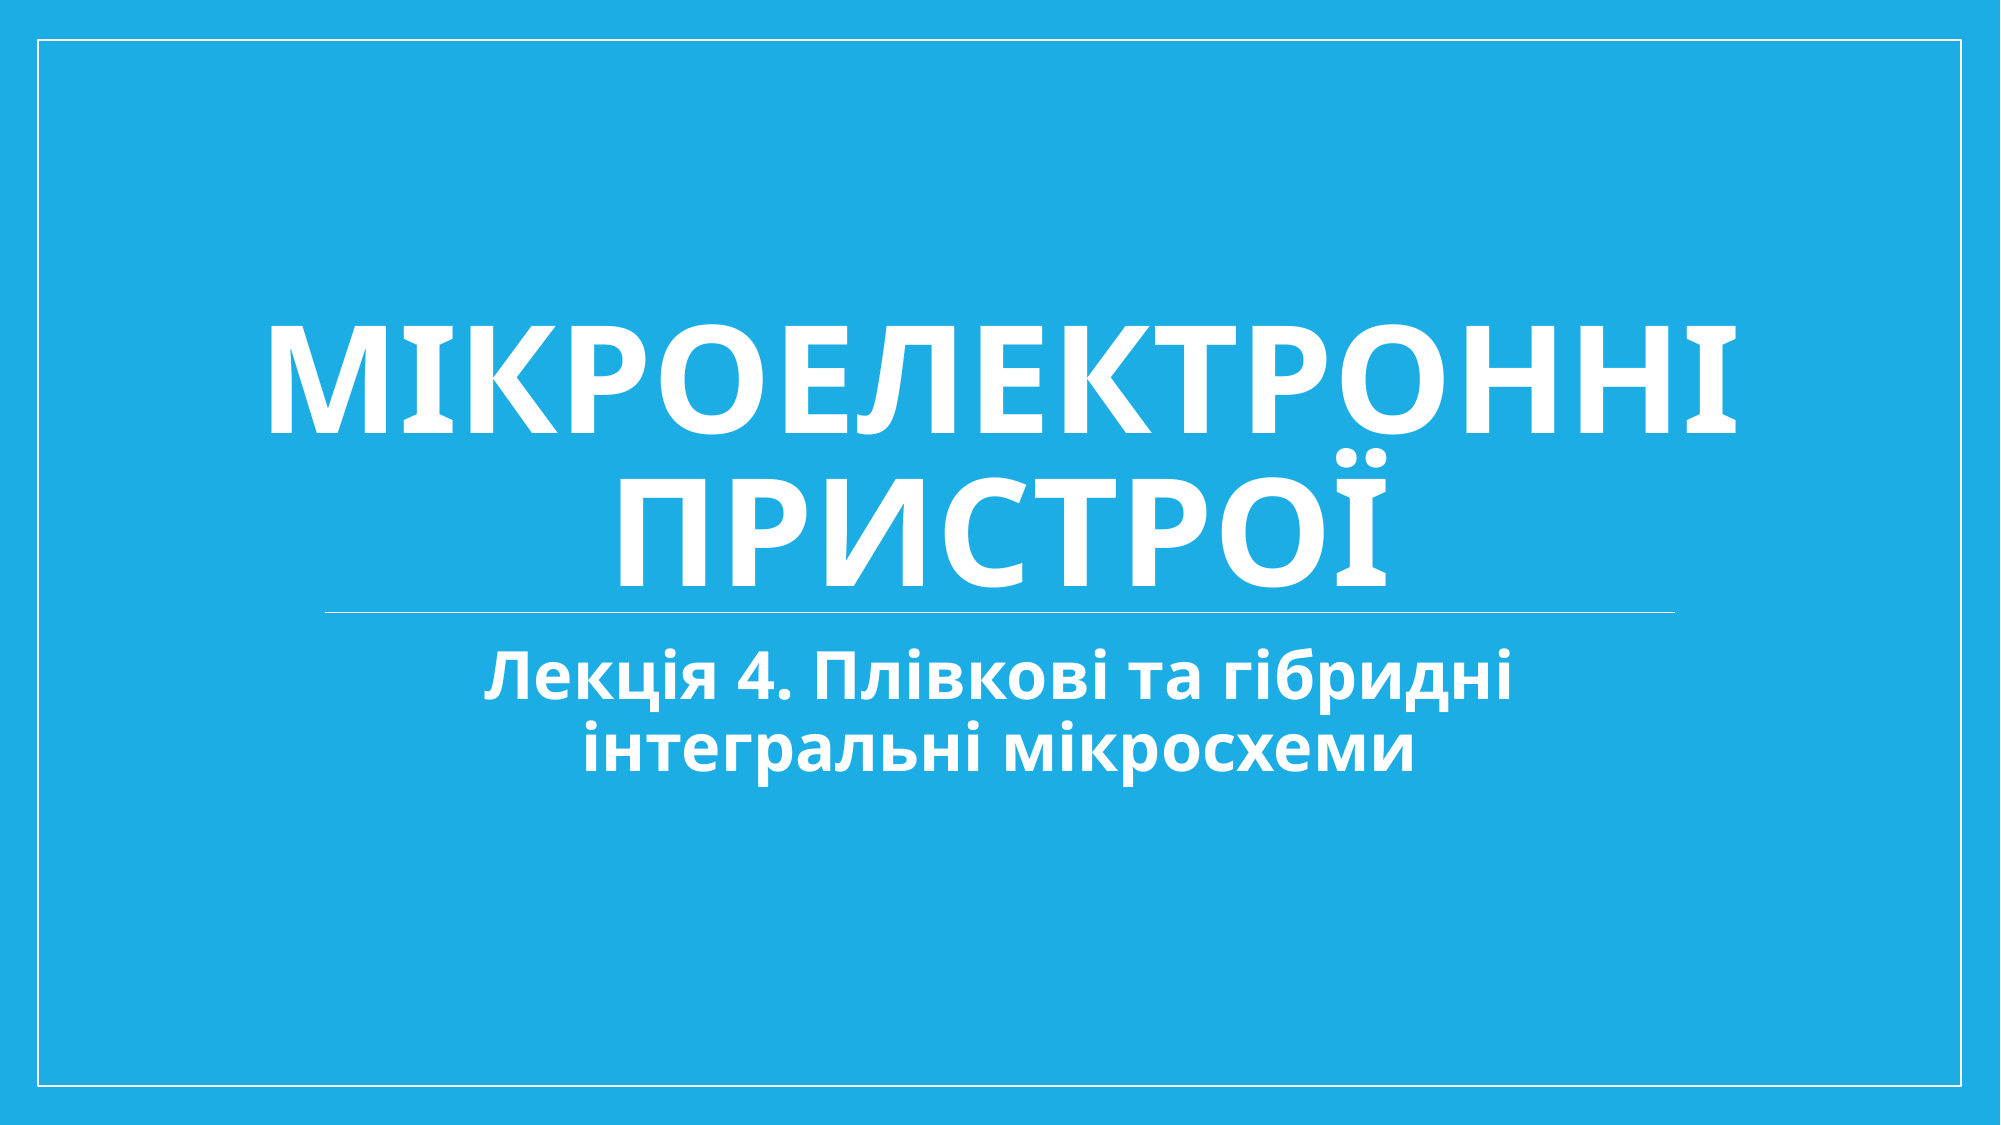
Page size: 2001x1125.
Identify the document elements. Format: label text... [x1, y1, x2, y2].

title Мікроелектронні пристрої [182, 144, 1818, 625]
subtitle Лекція 4. Плівкові та гібридні інтегральні мікросхеми [280, 634, 1719, 863]
